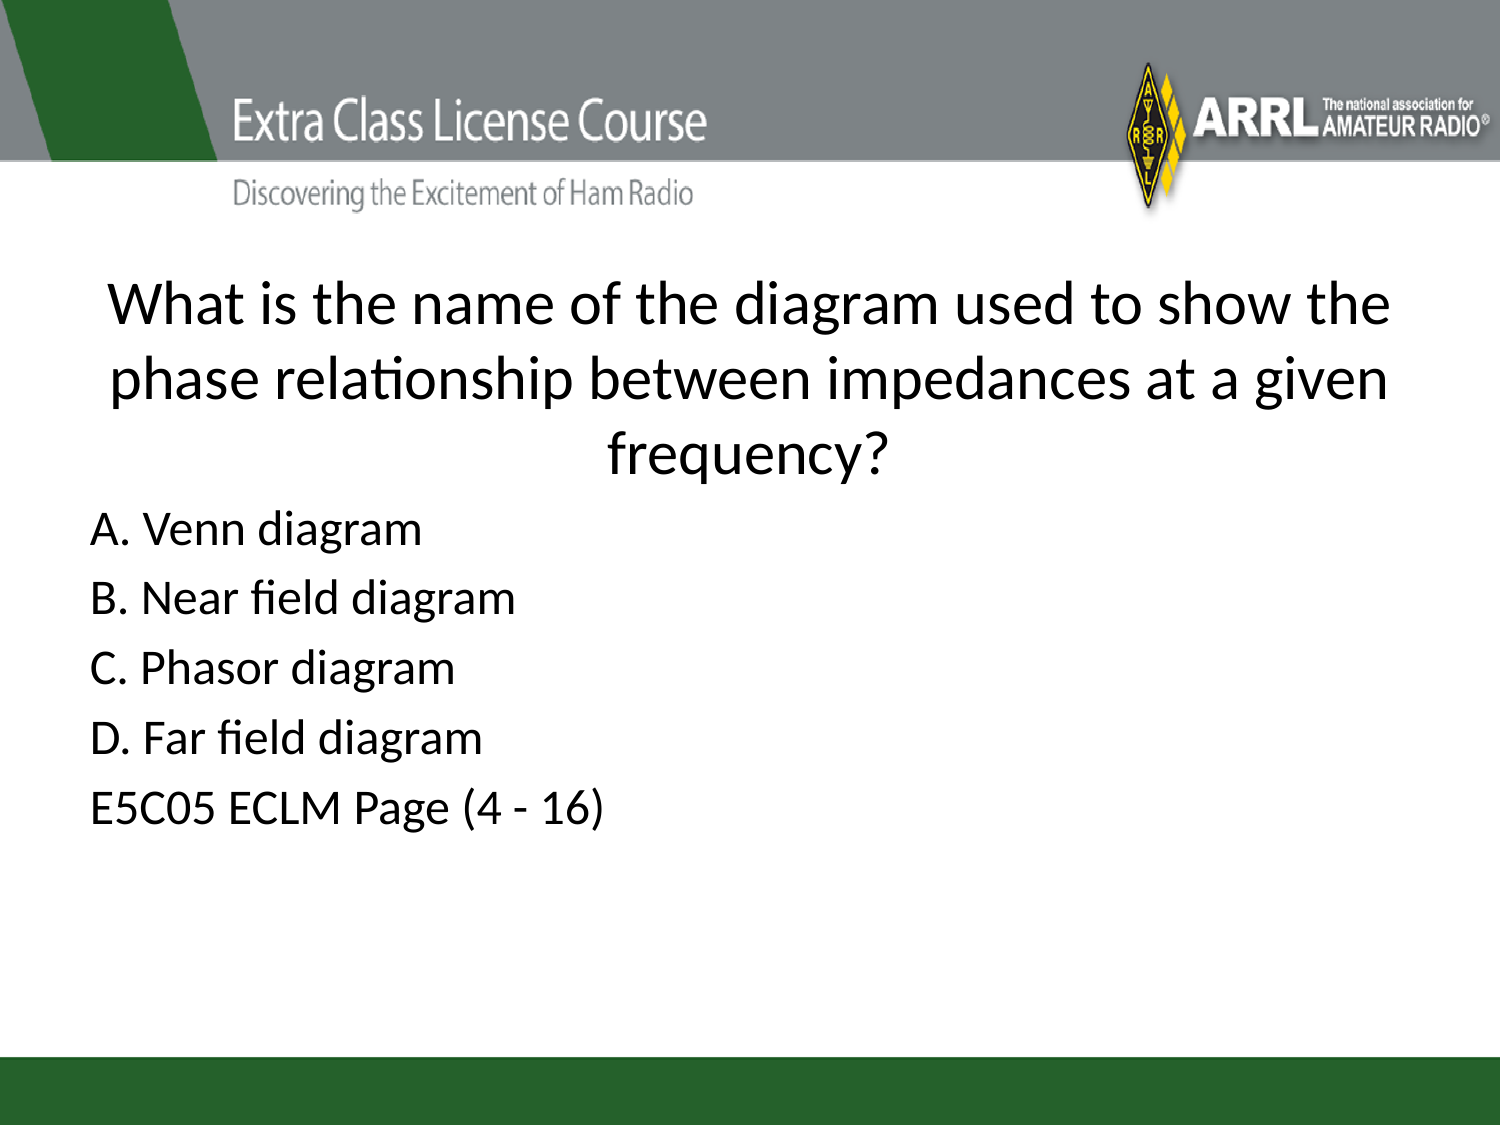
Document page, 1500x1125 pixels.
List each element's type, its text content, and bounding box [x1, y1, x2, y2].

list A. Venn diagram B. Near field diagram C. Phasor diagram D. Far field diagram E5C05 ECLM Page (4 - 16) [75, 487, 1425, 1005]
title What is the name of the diagram used to show the phase relationship between impedances at a given frequency? [75, 254, 1425, 435]
picture [0, 0, 1500, 1125]
